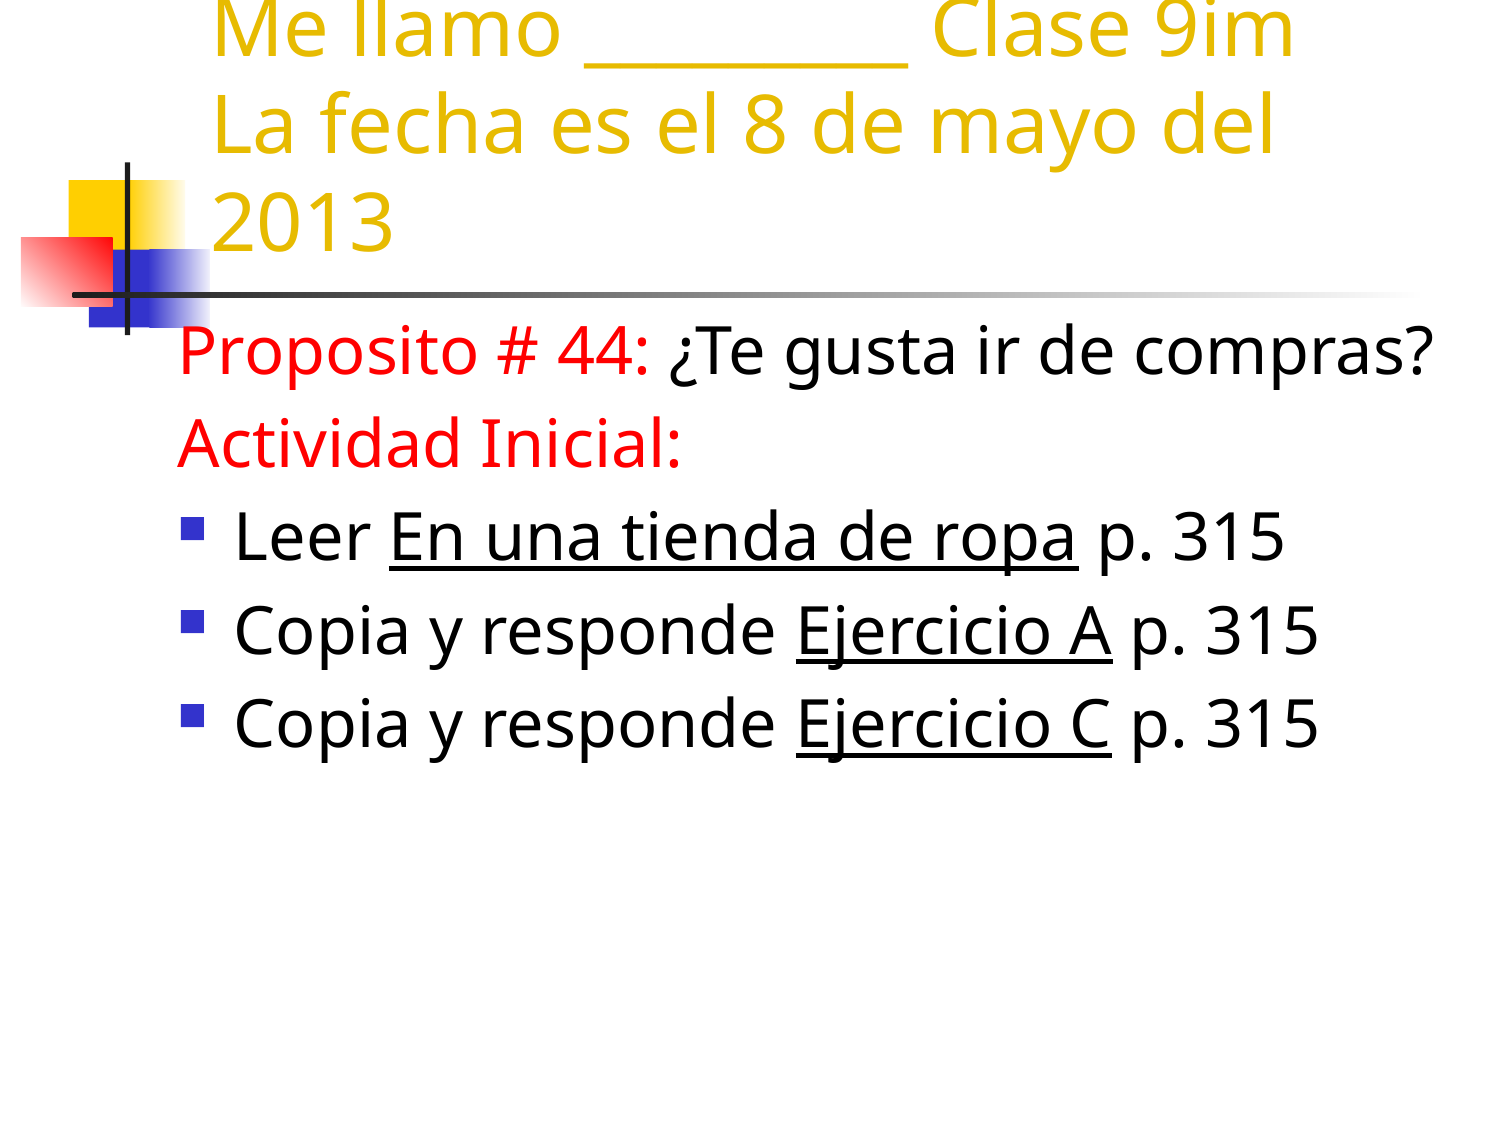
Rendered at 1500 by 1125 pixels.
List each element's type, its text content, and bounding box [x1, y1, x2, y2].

list Proposito # 44: ¿Te gusta ir de compras? Actividad Inicial: Leer En una tienda de ropa p. 315 Copia y responde Ejercicio A p. 315 Copia y responde Ejercicio C p. 315 [162, 299, 1463, 1088]
title Me llamo _________ Clase 9im La fecha es el 8 de mayo del 2013 [195, 35, 1488, 275]
